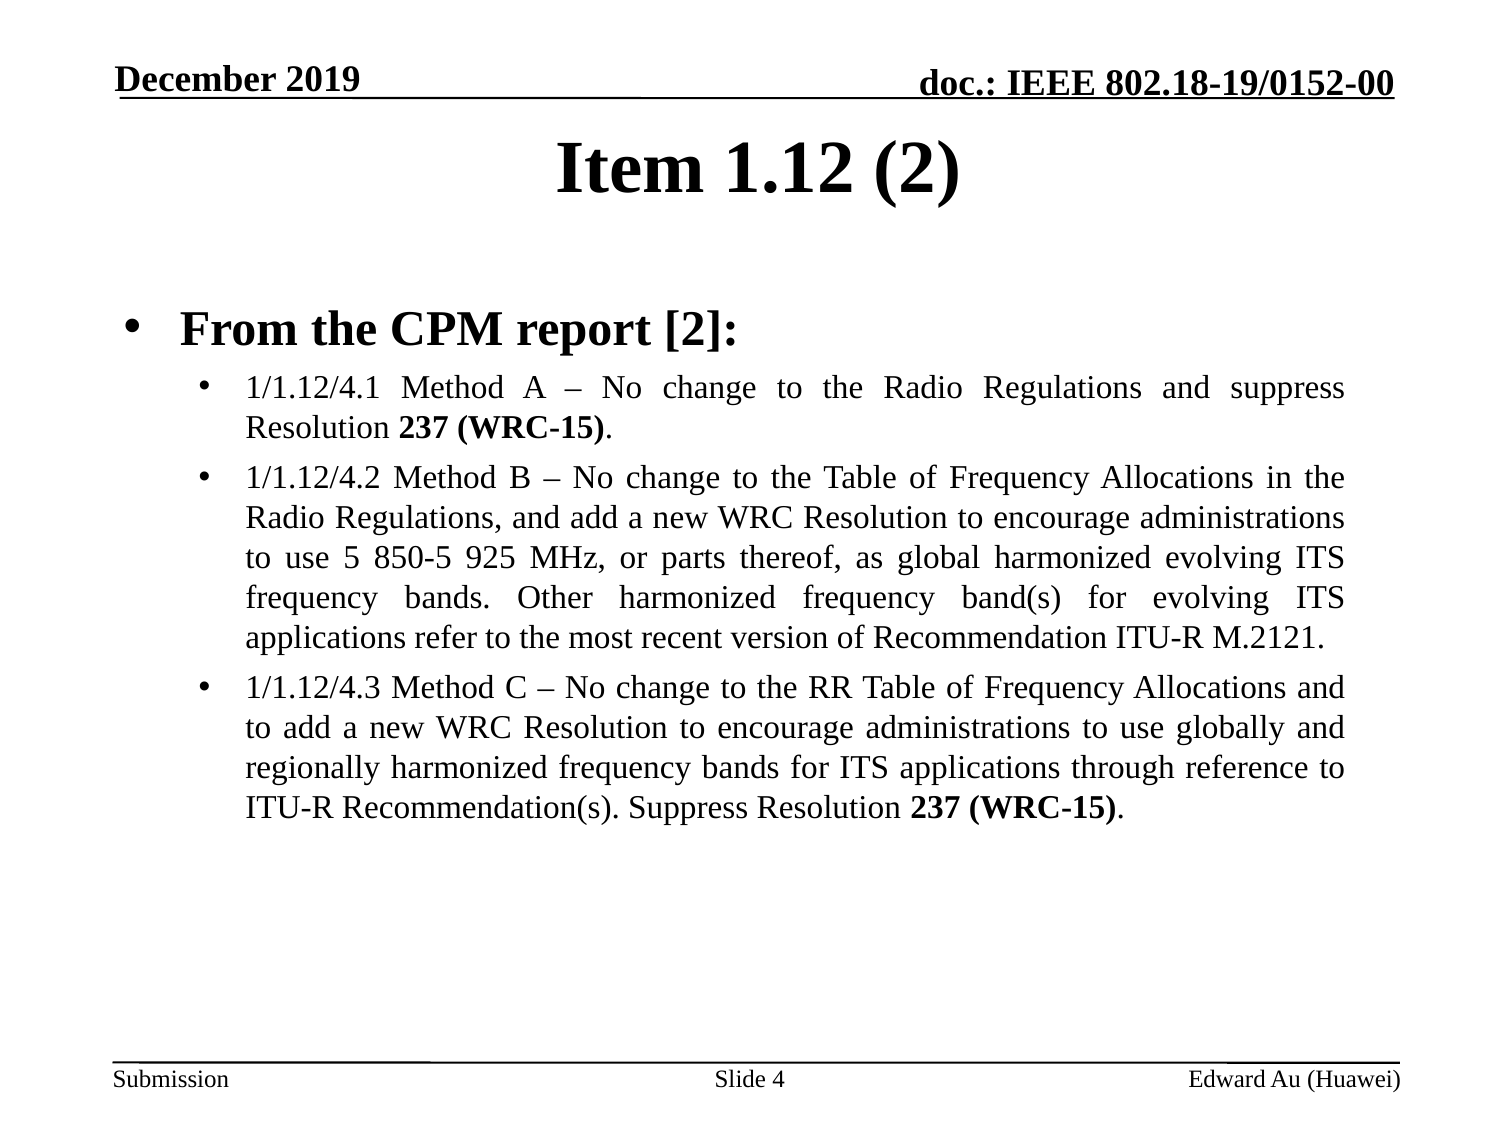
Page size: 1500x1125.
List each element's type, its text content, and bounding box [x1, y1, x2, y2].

footer Edward Au (Huawei) [902, 1061, 1402, 1093]
list From the CPM report [2]: 1/1.12/4.1 Method A – No change to the Radio Regulations and suppress Resolution 237 (WRC-15). 1/1.12/4.2 Method B – No change to the Table of Frequency Allocations in the Radio Regulations, and add a new WRC Resolution to encourage administrations to use 5 850-5 925 MHz, or parts thereof, as global harmonized evolving ITS frequency bands. Other harmonized frequency band(s) for evolving ITS applications refer to the most recent version of Recommendation ITU-R M.2121. 1/1.12/4.3 Method C – No change to the RR Table of Frequency Allocations and to add a new WRC Resolution to encourage administrations to use globally and regionally harmonized frequency bands for ITS applications through reference to ITU-R Recommendation(s). Suppress Resolution 237 (WRC-15). [108, 287, 1363, 951]
title Item 1.12 (2) [120, 99, 1396, 226]
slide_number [114, 54, 493, 100]
slide_number Slide 4 [699, 1061, 800, 1123]
